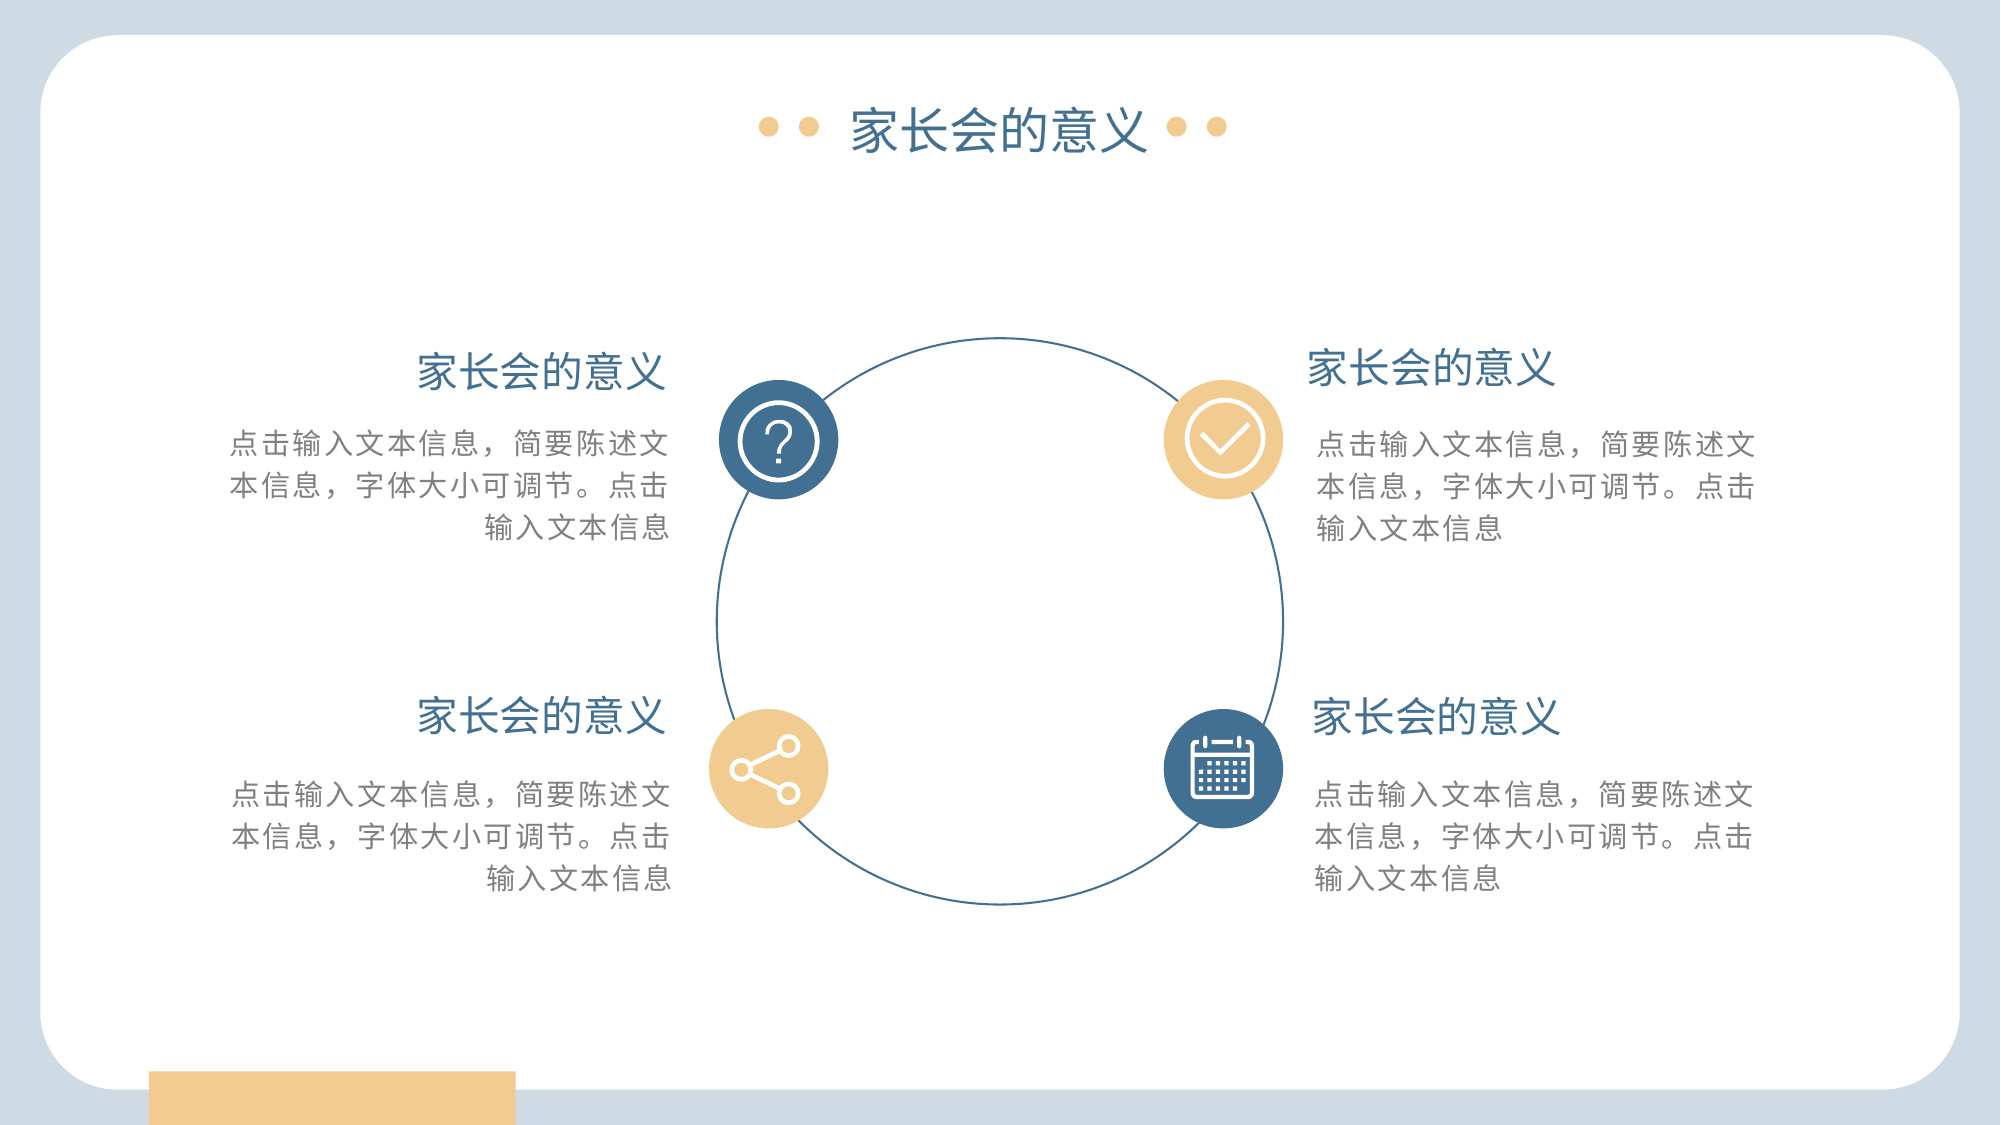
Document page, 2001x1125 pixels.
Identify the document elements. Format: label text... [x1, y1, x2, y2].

text_box [1162, 378, 1285, 501]
text_box [707, 707, 830, 830]
text_box 家长会的意义 [835, 91, 1165, 167]
text_box 家长会的意义 [401, 338, 682, 403]
text_box [1165, 115, 1188, 138]
text_box [1190, 739, 1255, 800]
text_box 点击输入文本信息，简要陈述文本信息，字体大小可调节。点击输入文本信息 [1300, 762, 1789, 903]
text_box [39, 34, 1961, 1091]
text_box 点击输入文本信息，简要陈述文本信息，字体大小可调节。点击输入文本信息 [1301, 412, 1791, 553]
text_box 点击输入文本信息，简要陈述文本信息，字体大小可调节。点击输入文本信息 [197, 411, 686, 552]
text_box [797, 115, 820, 138]
text_box [1237, 735, 1242, 749]
text_box 家长会的意义 [1292, 334, 1573, 400]
text_box [1205, 115, 1228, 138]
text_box 点击输入文本信息，简要陈述文本信息，字体大小可调节。点击输入文本信息 [199, 762, 688, 903]
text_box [737, 400, 820, 483]
text_box 家长会的意义 [1296, 683, 1578, 749]
text_box 家长会的意义 [401, 682, 682, 748]
text_box [757, 115, 780, 138]
text_box [148, 1070, 517, 1125]
text_box [1162, 707, 1285, 830]
text_box [1203, 735, 1208, 749]
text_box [729, 734, 801, 806]
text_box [1184, 397, 1266, 479]
text_box [715, 337, 1285, 906]
text_box [717, 378, 840, 501]
